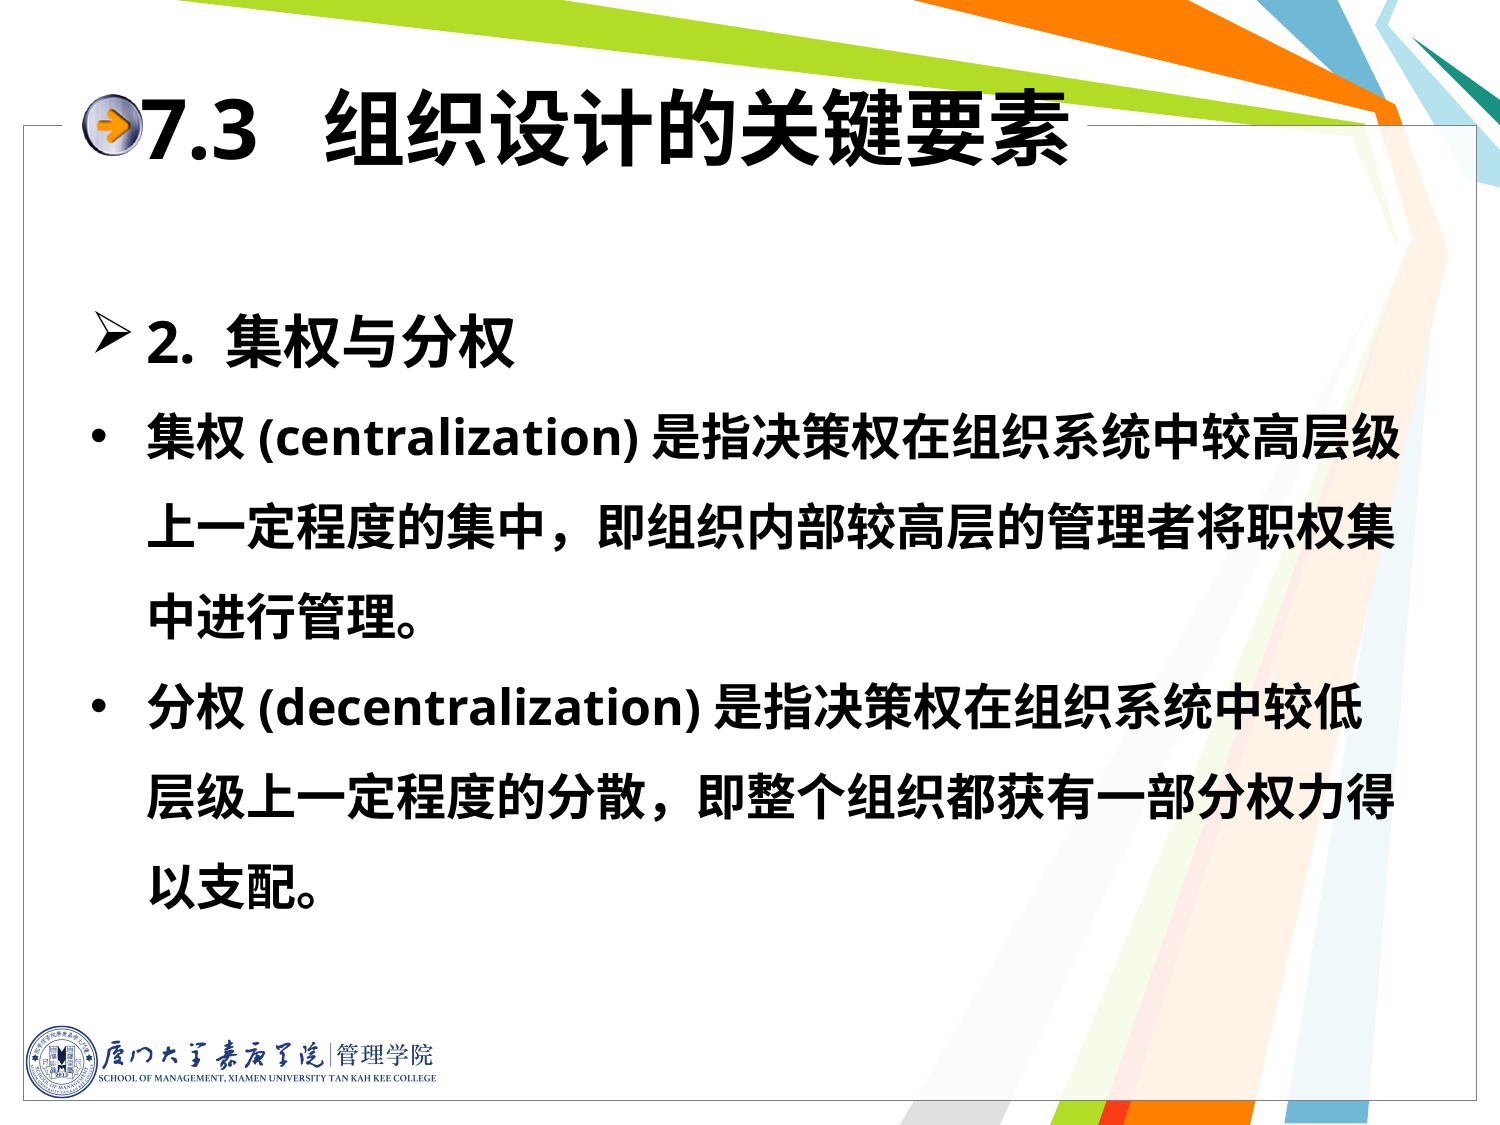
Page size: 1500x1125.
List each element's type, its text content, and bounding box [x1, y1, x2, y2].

list 2. 集权与分权 集权(centralization)是指决策权在组织系统中较高层级上一定程度的集中，即组织内部较高层的管理者将职权集中进行管理。 分权(decentralization)是指决策权在组织系统中较低层级上一定程度的分散，即整个组织都获有一部分权力得以支配。 [75, 262, 1425, 1005]
title 7.3 组织设计的关键要素 [125, 32, 1159, 220]
picture [24, 1024, 438, 1100]
picture [82, 94, 125, 156]
